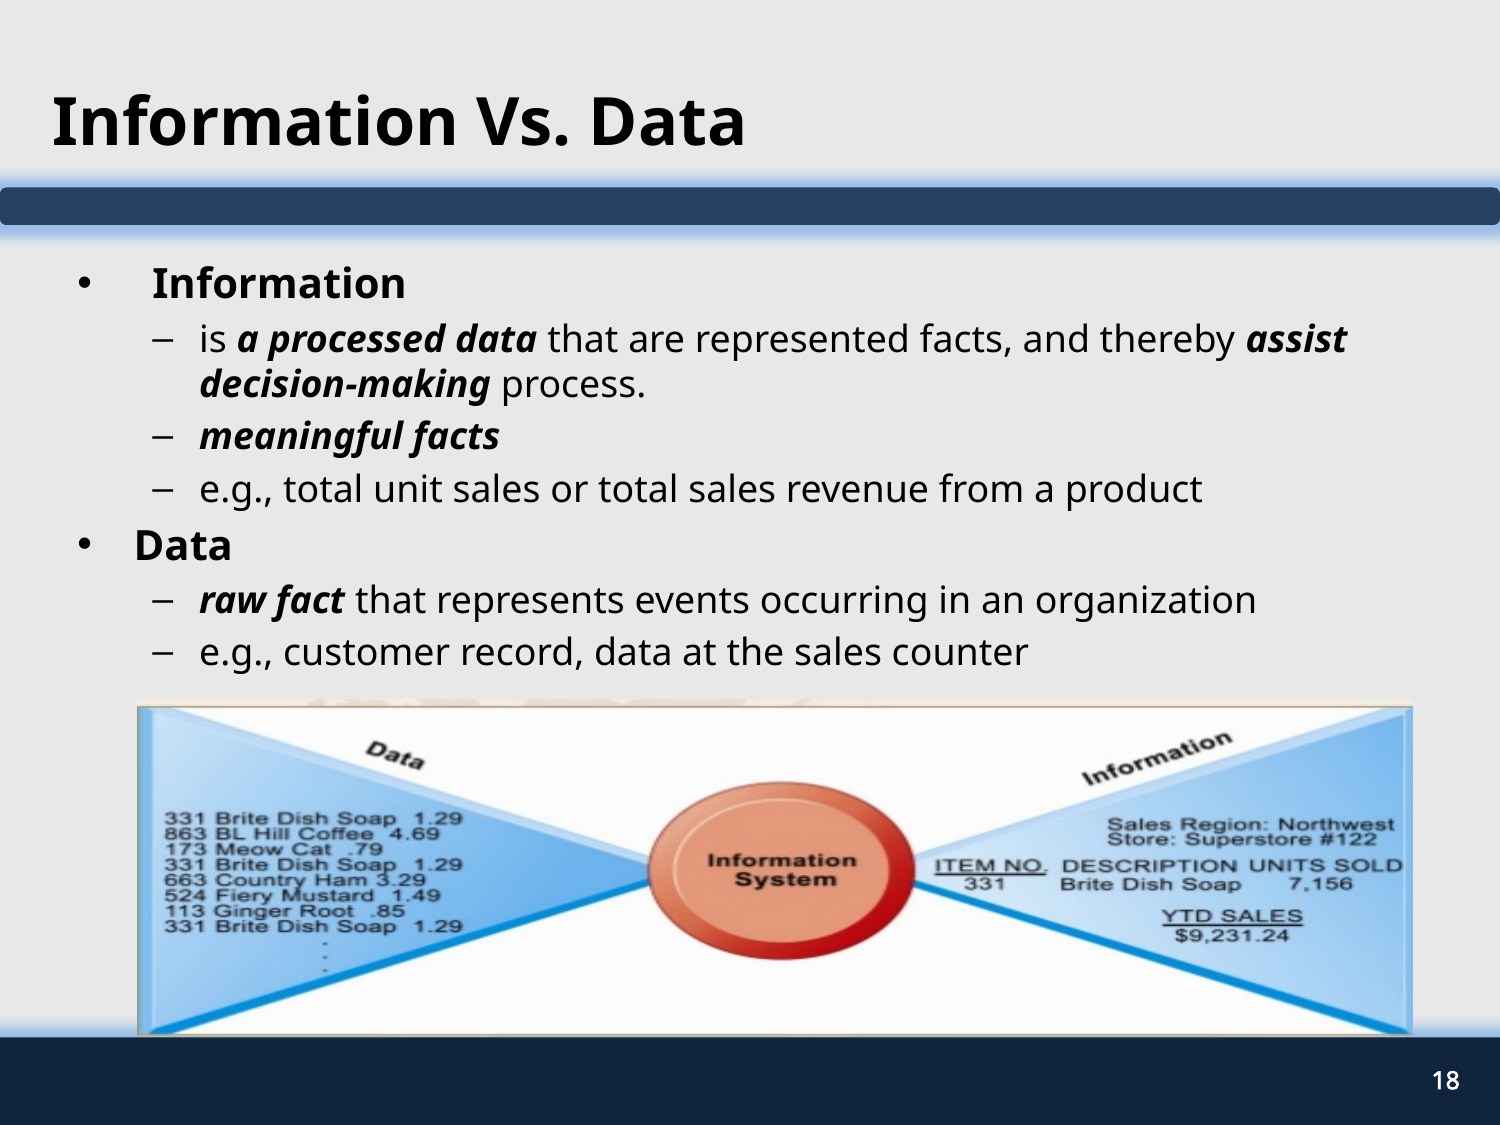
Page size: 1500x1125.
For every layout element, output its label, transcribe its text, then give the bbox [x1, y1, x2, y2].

title Information Vs. Data [37, 62, 1338, 176]
picture [137, 699, 1413, 1037]
slide_number 18 [1412, 1050, 1475, 1113]
list Information is a processed data that are represented facts, and thereby assist decision-making process. meaningful facts e.g., total unit sales or total sales revenue from a product Data raw fact that represents events occurring in an organization e.g., customer record, data at the sales counter [62, 249, 1388, 688]
